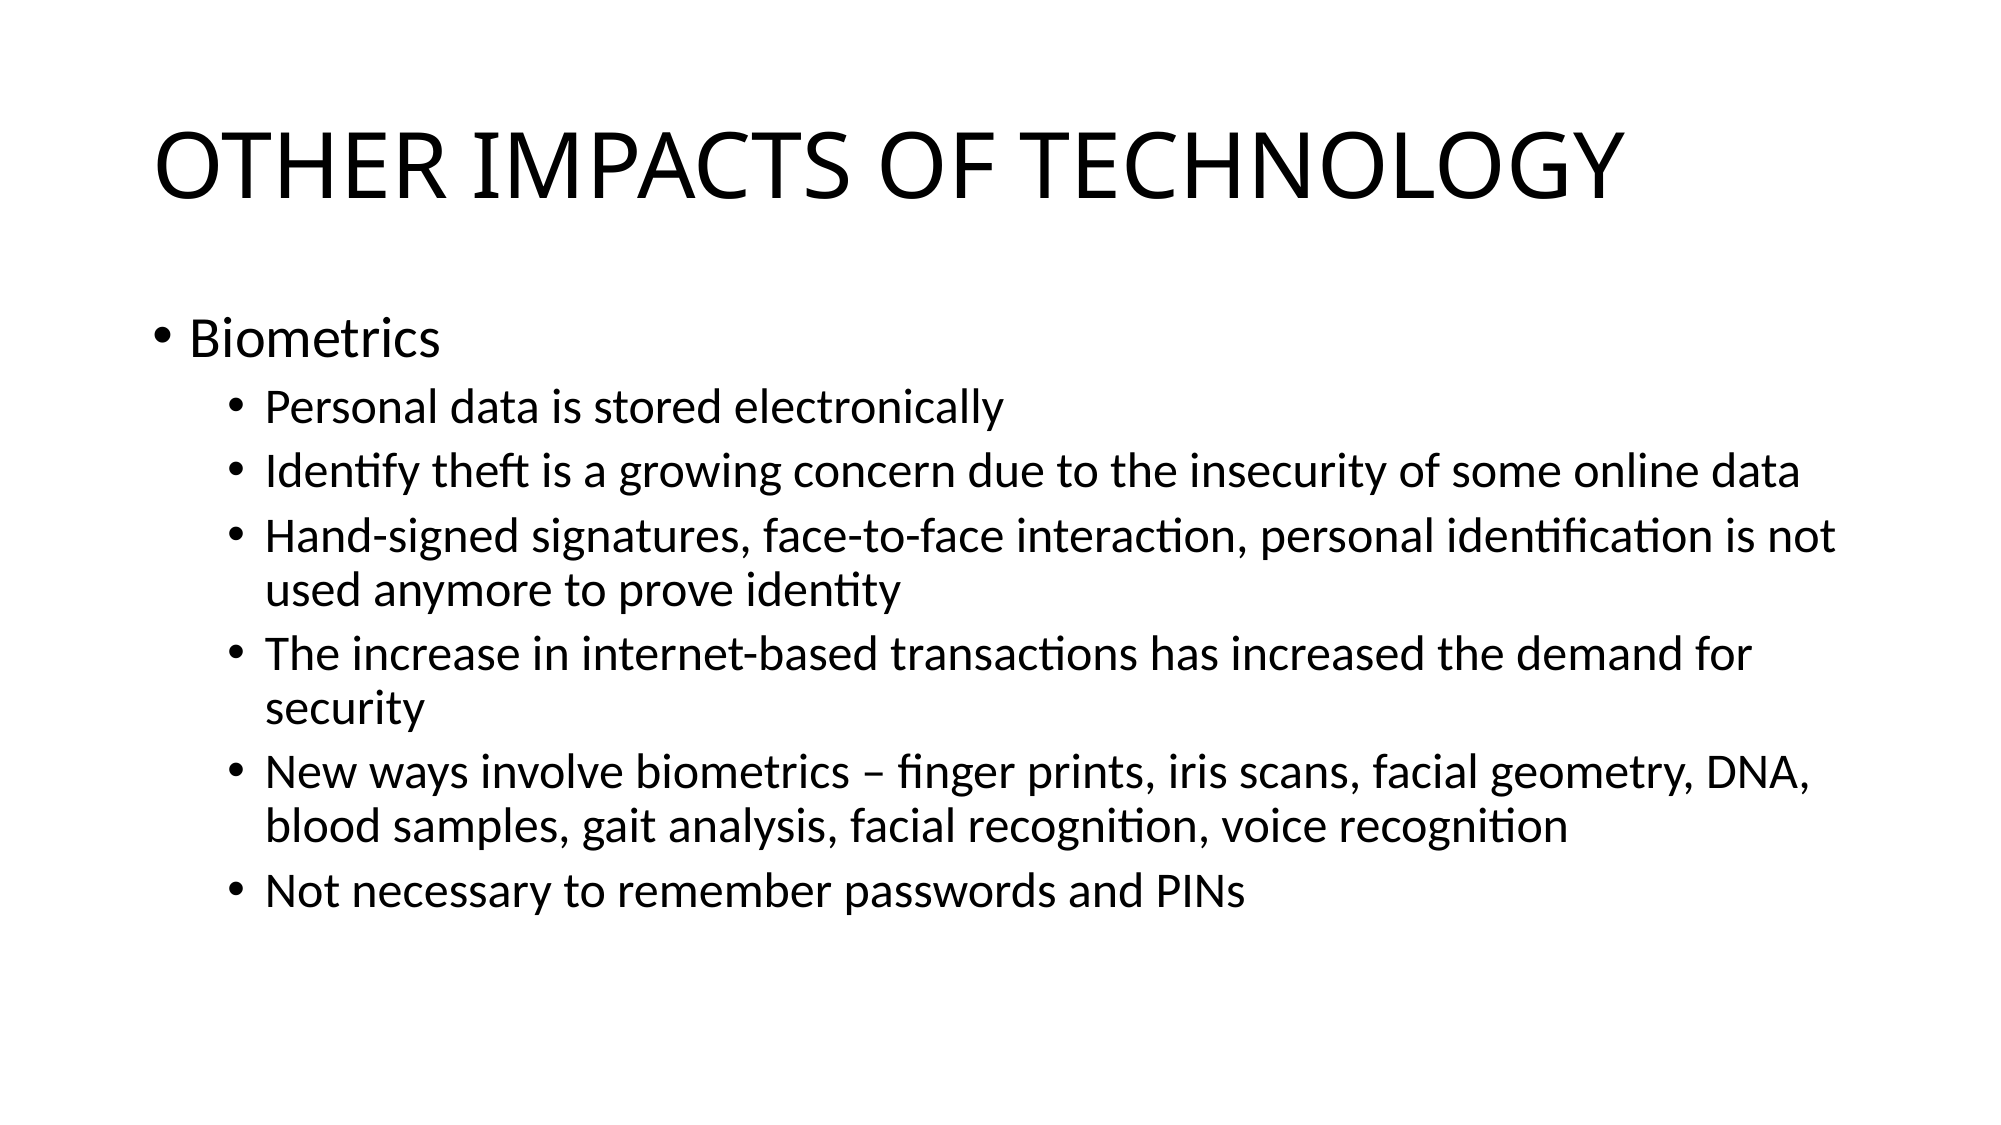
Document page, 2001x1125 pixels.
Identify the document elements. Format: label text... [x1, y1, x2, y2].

title OTHER IMPACTS OF TECHNOLOGY [137, 59, 1863, 278]
list Biometrics Personal data is stored electronically Identify theft is a growing concern due to the insecurity of some online data Hand-signed signatures, face-to-face interaction, personal identification is not used anymore to prove identity The increase in internet-based transactions has increased the demand for security New ways involve biometrics – finger prints, iris scans, facial geometry, DNA, blood samples, gait analysis, facial recognition, voice recognition Not necessary to remember passwords and PINs [137, 299, 1863, 1014]
